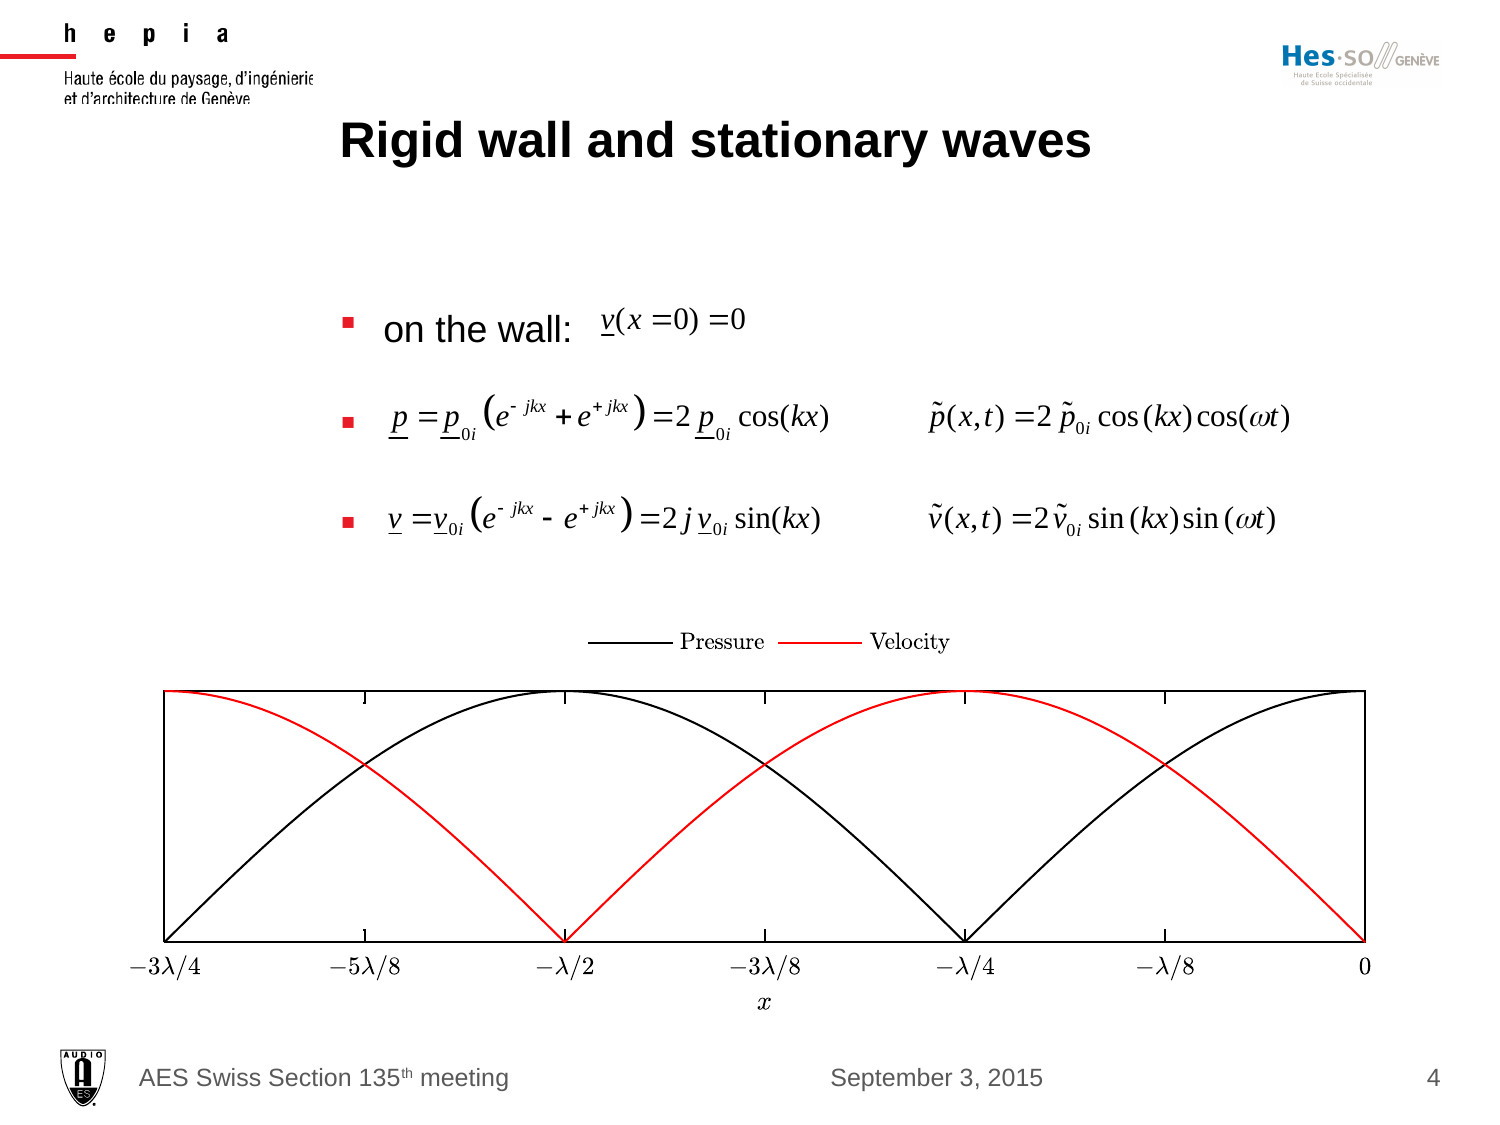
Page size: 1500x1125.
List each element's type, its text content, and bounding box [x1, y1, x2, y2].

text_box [383, 491, 827, 550]
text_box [915, 394, 1301, 442]
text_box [917, 496, 1289, 544]
footer AES Swiss Section 135th meeting [123, 1050, 538, 1103]
list Rigid wall and stationary waves [324, 99, 1441, 264]
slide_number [549, 1050, 1341, 1103]
list on the wall: [324, 275, 1441, 587]
picture [119, 621, 1381, 1016]
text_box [596, 297, 751, 343]
slide_number 4 [1352, 1050, 1441, 1103]
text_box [383, 389, 835, 448]
picture [1281, 40, 1441, 87]
